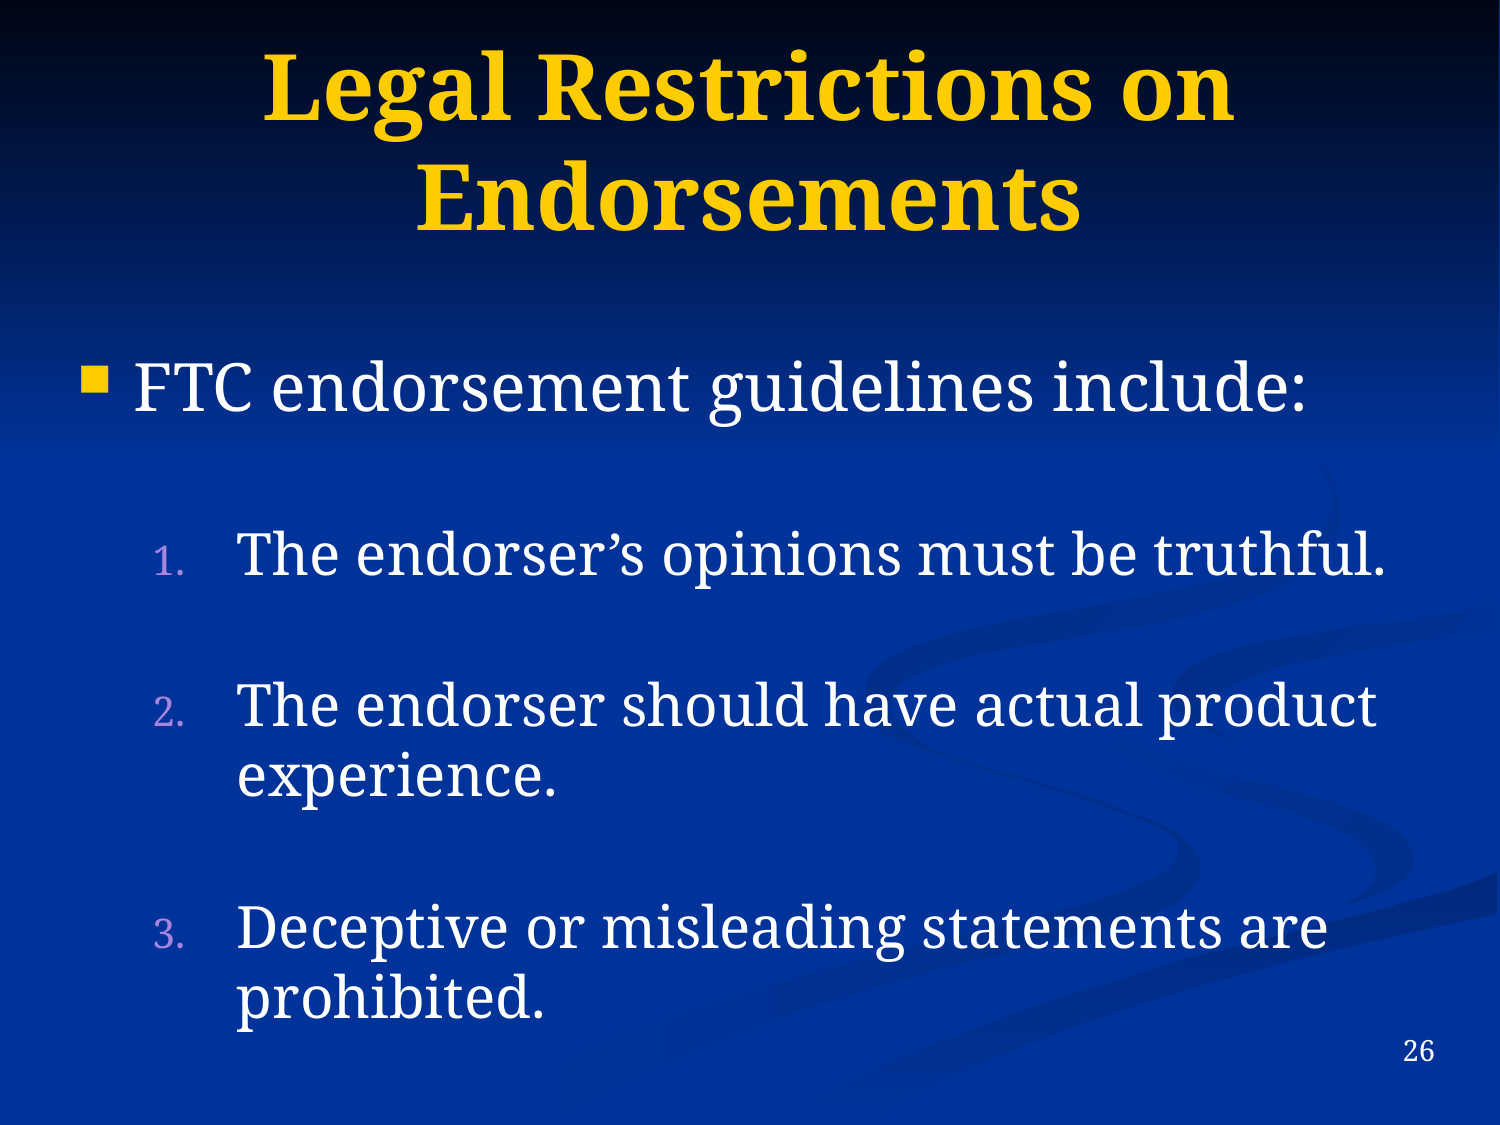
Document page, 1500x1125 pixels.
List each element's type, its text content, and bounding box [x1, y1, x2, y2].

list FTC endorsement guidelines include: The endorser’s opinions must be truthful. The endorser should have actual product experience. Deceptive or misleading statements are prohibited. [62, 337, 1451, 988]
title Legal Restrictions on Endorsements [74, 44, 1426, 233]
text_box 26 [1137, 1024, 1450, 1103]
